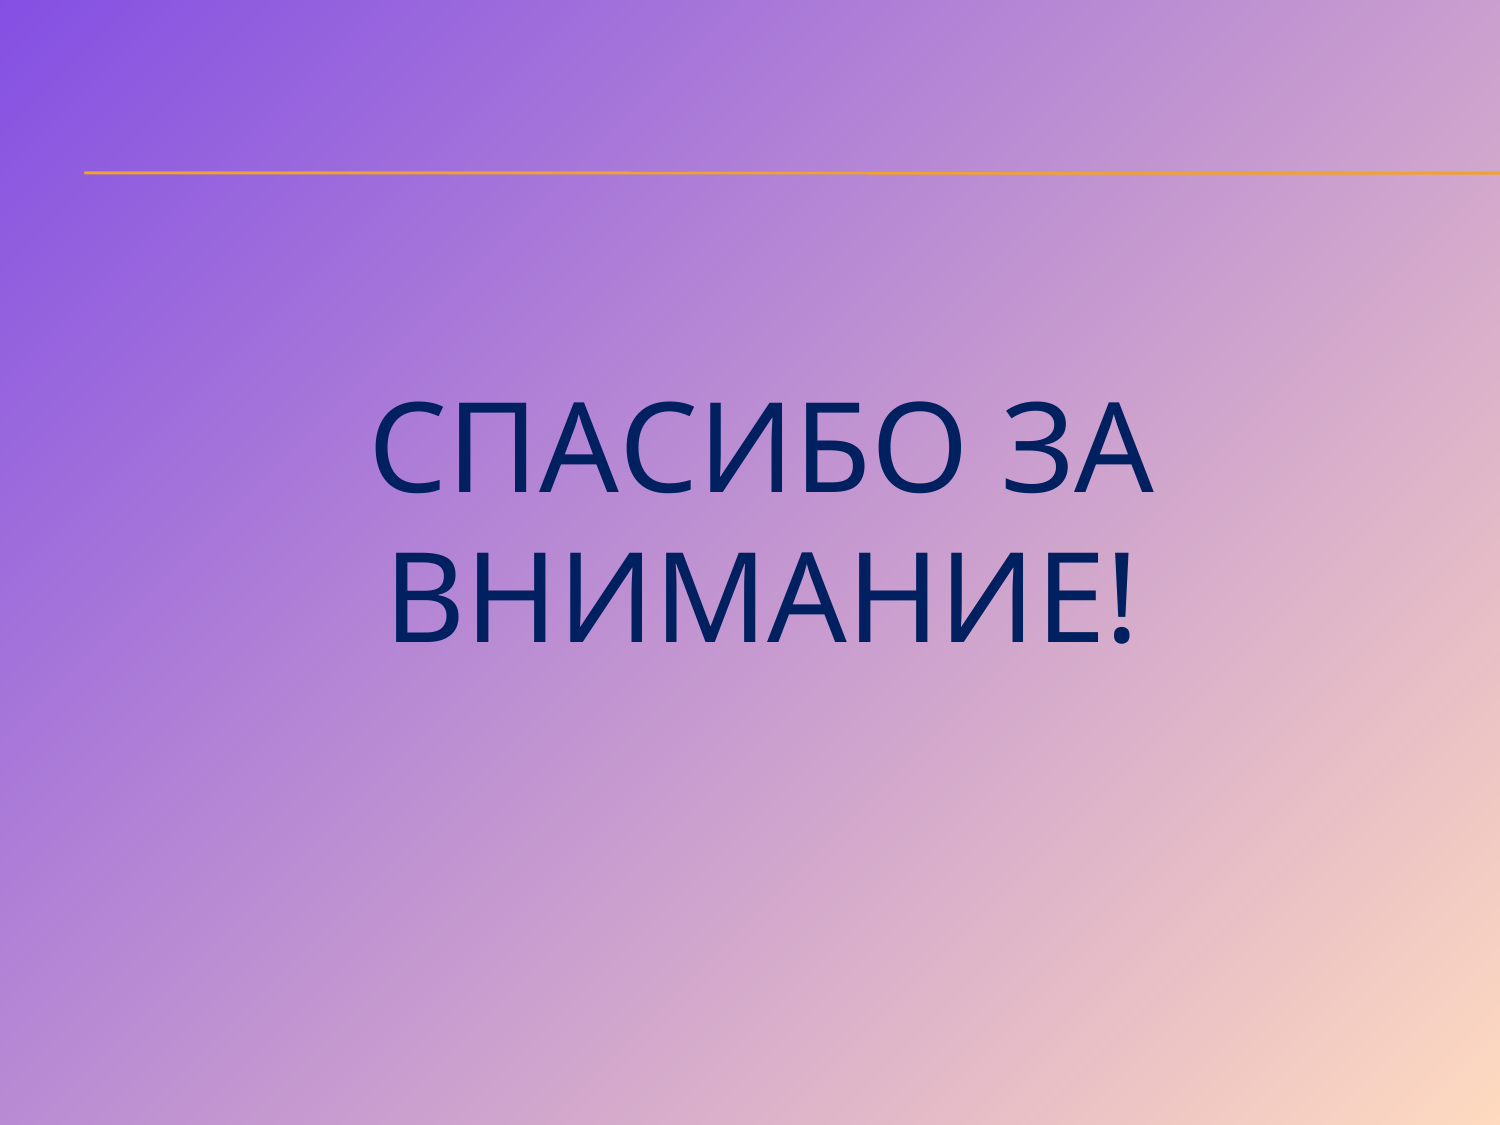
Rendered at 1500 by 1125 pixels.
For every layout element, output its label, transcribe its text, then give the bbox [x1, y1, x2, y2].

title Спасибо за внимание! [49, 75, 1475, 961]
